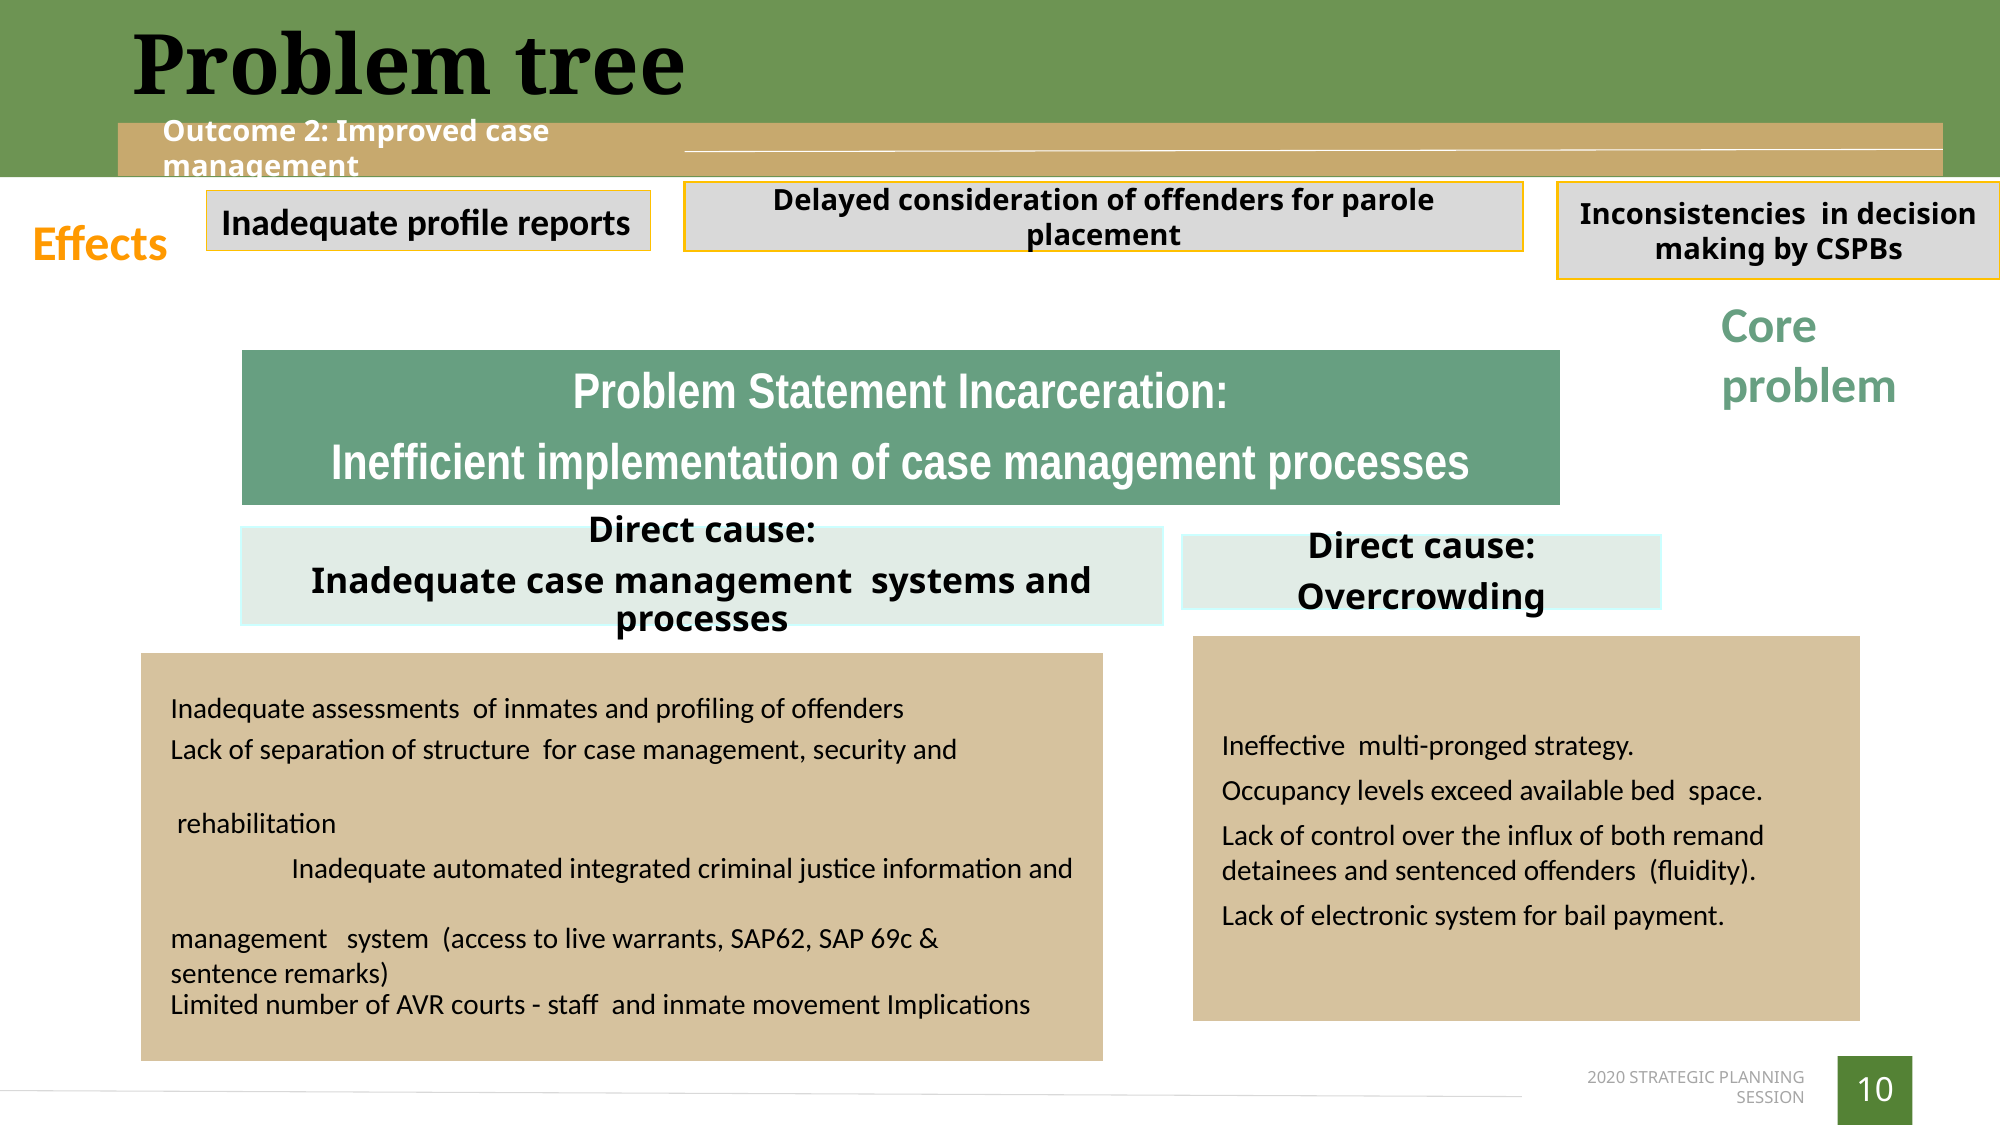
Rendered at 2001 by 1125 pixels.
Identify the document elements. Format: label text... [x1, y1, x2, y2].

text_box Delayed consideration of offenders for parole placement [684, 181, 1524, 252]
text_box Effects [17, 203, 219, 276]
text_box Inconsistencies in decision making by CSPBs [1557, 181, 2000, 276]
text_box Problem tree [117, 0, 1913, 135]
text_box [0, 276, 2000, 1125]
text_box Outcome 2: Improved case management [162, 135, 685, 183]
text_box Inadequate profile reports [206, 190, 651, 251]
